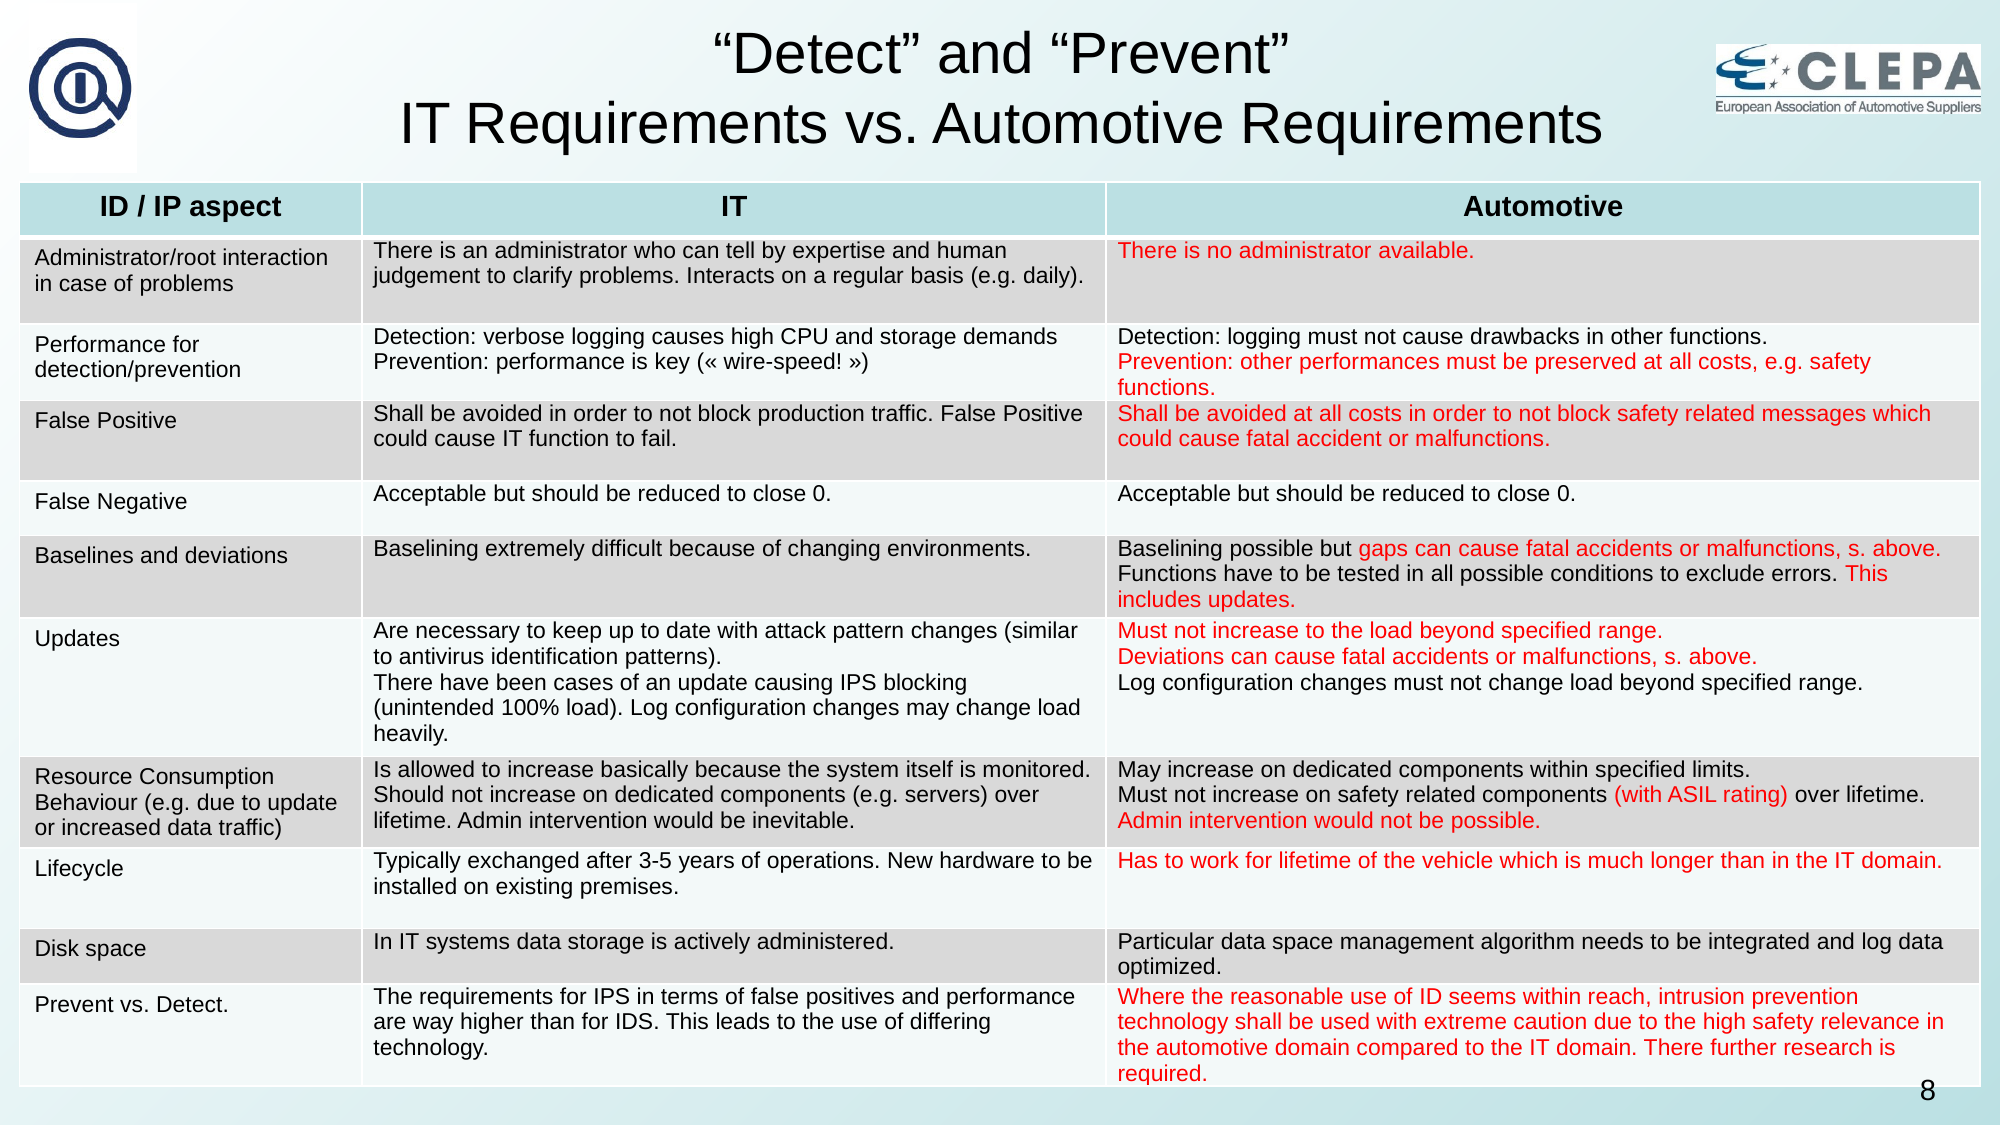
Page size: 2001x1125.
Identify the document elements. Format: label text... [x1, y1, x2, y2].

table_header IT [363, 183, 1105, 235]
table_cell Performance for detection/prevention [20, 325, 361, 400]
table_cell Are necessary to keep up to date with attack pattern changes (similar to antivirus identification patterns). There have been cases of an update causing IPS blocking (unintended 100% load). Log configuration changes may change load heavily. [363, 619, 1105, 756]
table_cell May increase on dedicated components within specified limits. Must not increase on safety related components (with ASIL rating) over lifetime. Admin intervention would not be possible. [1107, 757, 1979, 847]
table_cell Where the reasonable use of ID seems within reach, intrusion prevention technology shall be used with extreme caution due to the high safety relevance in the automotive domain compared to the IT domain. There further research is required. [1107, 985, 1979, 1085]
title “Detect” and “Prevent” IT Requirements vs. Automotive Requirements [102, 8, 1903, 151]
table_cell There is an administrator who can tell by expertise and human judgement to clarify problems. Interacts on a regular basis (e.g. daily). [363, 240, 1105, 323]
table_header ID / IP aspect [20, 183, 361, 235]
table_cell Disk space [20, 929, 361, 983]
table_cell Prevent vs. Detect. [20, 985, 361, 1085]
table_cell Acceptable but should be reduced to close 0. [1107, 482, 1979, 535]
table_cell Baselining possible but gaps can cause fatal accidents or malfunctions, s. above. Functions have to be tested in all possible conditions to exclude errors. This includes updates. [1107, 536, 1979, 617]
table_cell Baselining extremely difficult because of changing environments. [363, 536, 1105, 617]
table_cell Has to work for lifetime of the vehicle which is much longer than in the IT domain. [1107, 849, 1979, 928]
table_cell Resource Consumption Behaviour (e.g. due to update or increased data traffic) [20, 757, 361, 847]
table_cell Is allowed to increase basically because the system itself is monitored. Should not increase on dedicated components (e.g. servers) over lifetime. Admin intervention would be inevitable. [363, 757, 1105, 847]
table_cell The requirements for IPS in terms of false positives and performance are way higher than for IDS. This leads to the use of differing technology. [363, 985, 1105, 1085]
table_cell Acceptable but should be reduced to close 0. [363, 482, 1105, 535]
table_cell Baselines and deviations [20, 536, 361, 617]
table_cell Must not increase to the load beyond specified range. Deviations can cause fatal accidents or malfunctions, s. above. Log configuration changes must not change load beyond specified range. [1107, 619, 1979, 756]
table_cell In IT systems data storage is actively administered. [363, 929, 1105, 983]
table_cell Detection: logging must not cause drawbacks in other functions. Prevention: other performances must be preserved at all costs, e.g. safety functions. [1107, 325, 1979, 400]
table_cell There is no administrator available. [1107, 240, 1979, 323]
table_cell Administrator/root interaction in case of problems [20, 240, 361, 323]
table_cell Updates [20, 619, 361, 756]
table_cell Typically exchanged after 3-5 years of operations. New hardware to be installed on existing premises. [363, 849, 1105, 928]
table_cell Shall be avoided in order to not block production traffic. False Positive could cause IT function to fail. [363, 401, 1105, 480]
table_header Automotive [1107, 183, 1979, 235]
table_cell Detection: verbose logging causes high CPU and storage demands Prevention: performance is key (« wire-speed! ») [363, 325, 1105, 400]
slide_number 8 [1484, 1063, 1952, 1125]
table_cell Shall be avoided at all costs in order to not block safety related messages which could cause fatal accident or malfunctions. [1107, 401, 1979, 480]
picture [1903, 44, 1981, 114]
table_cell False Positive [20, 401, 361, 480]
table_cell False Negative [20, 482, 361, 535]
table_cell Particular data space management algorithm needs to be integrated and log data optimized. [1107, 929, 1979, 983]
picture [29, 3, 137, 173]
table_cell Lifecycle [20, 849, 361, 928]
